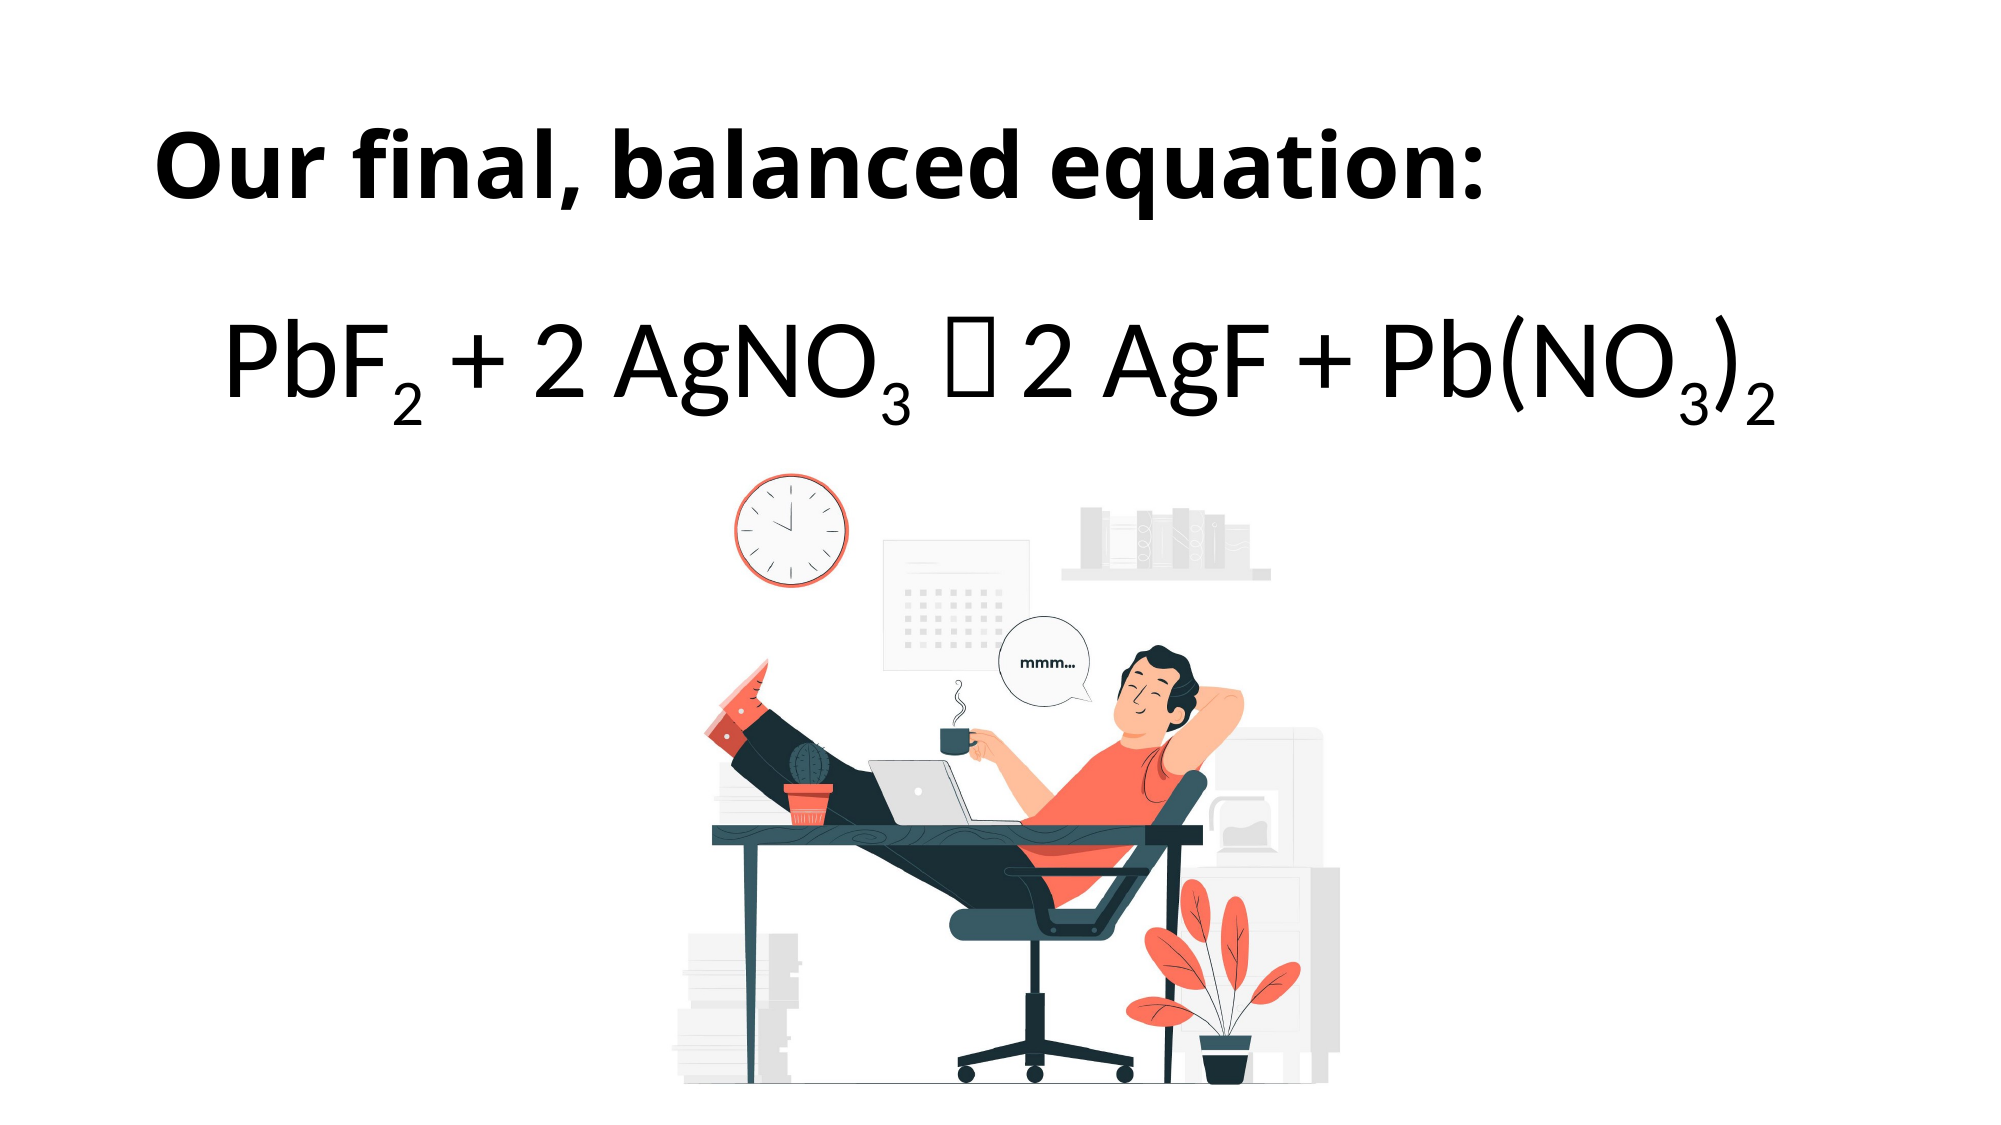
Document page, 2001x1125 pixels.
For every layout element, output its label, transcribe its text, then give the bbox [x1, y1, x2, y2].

text_box PbF2 + 2 AgNO3  2 AgF + Pb(NO3)2 [54, 277, 1946, 446]
title Our final, balanced equation: [137, 59, 1863, 277]
picture [643, 411, 1357, 1125]
